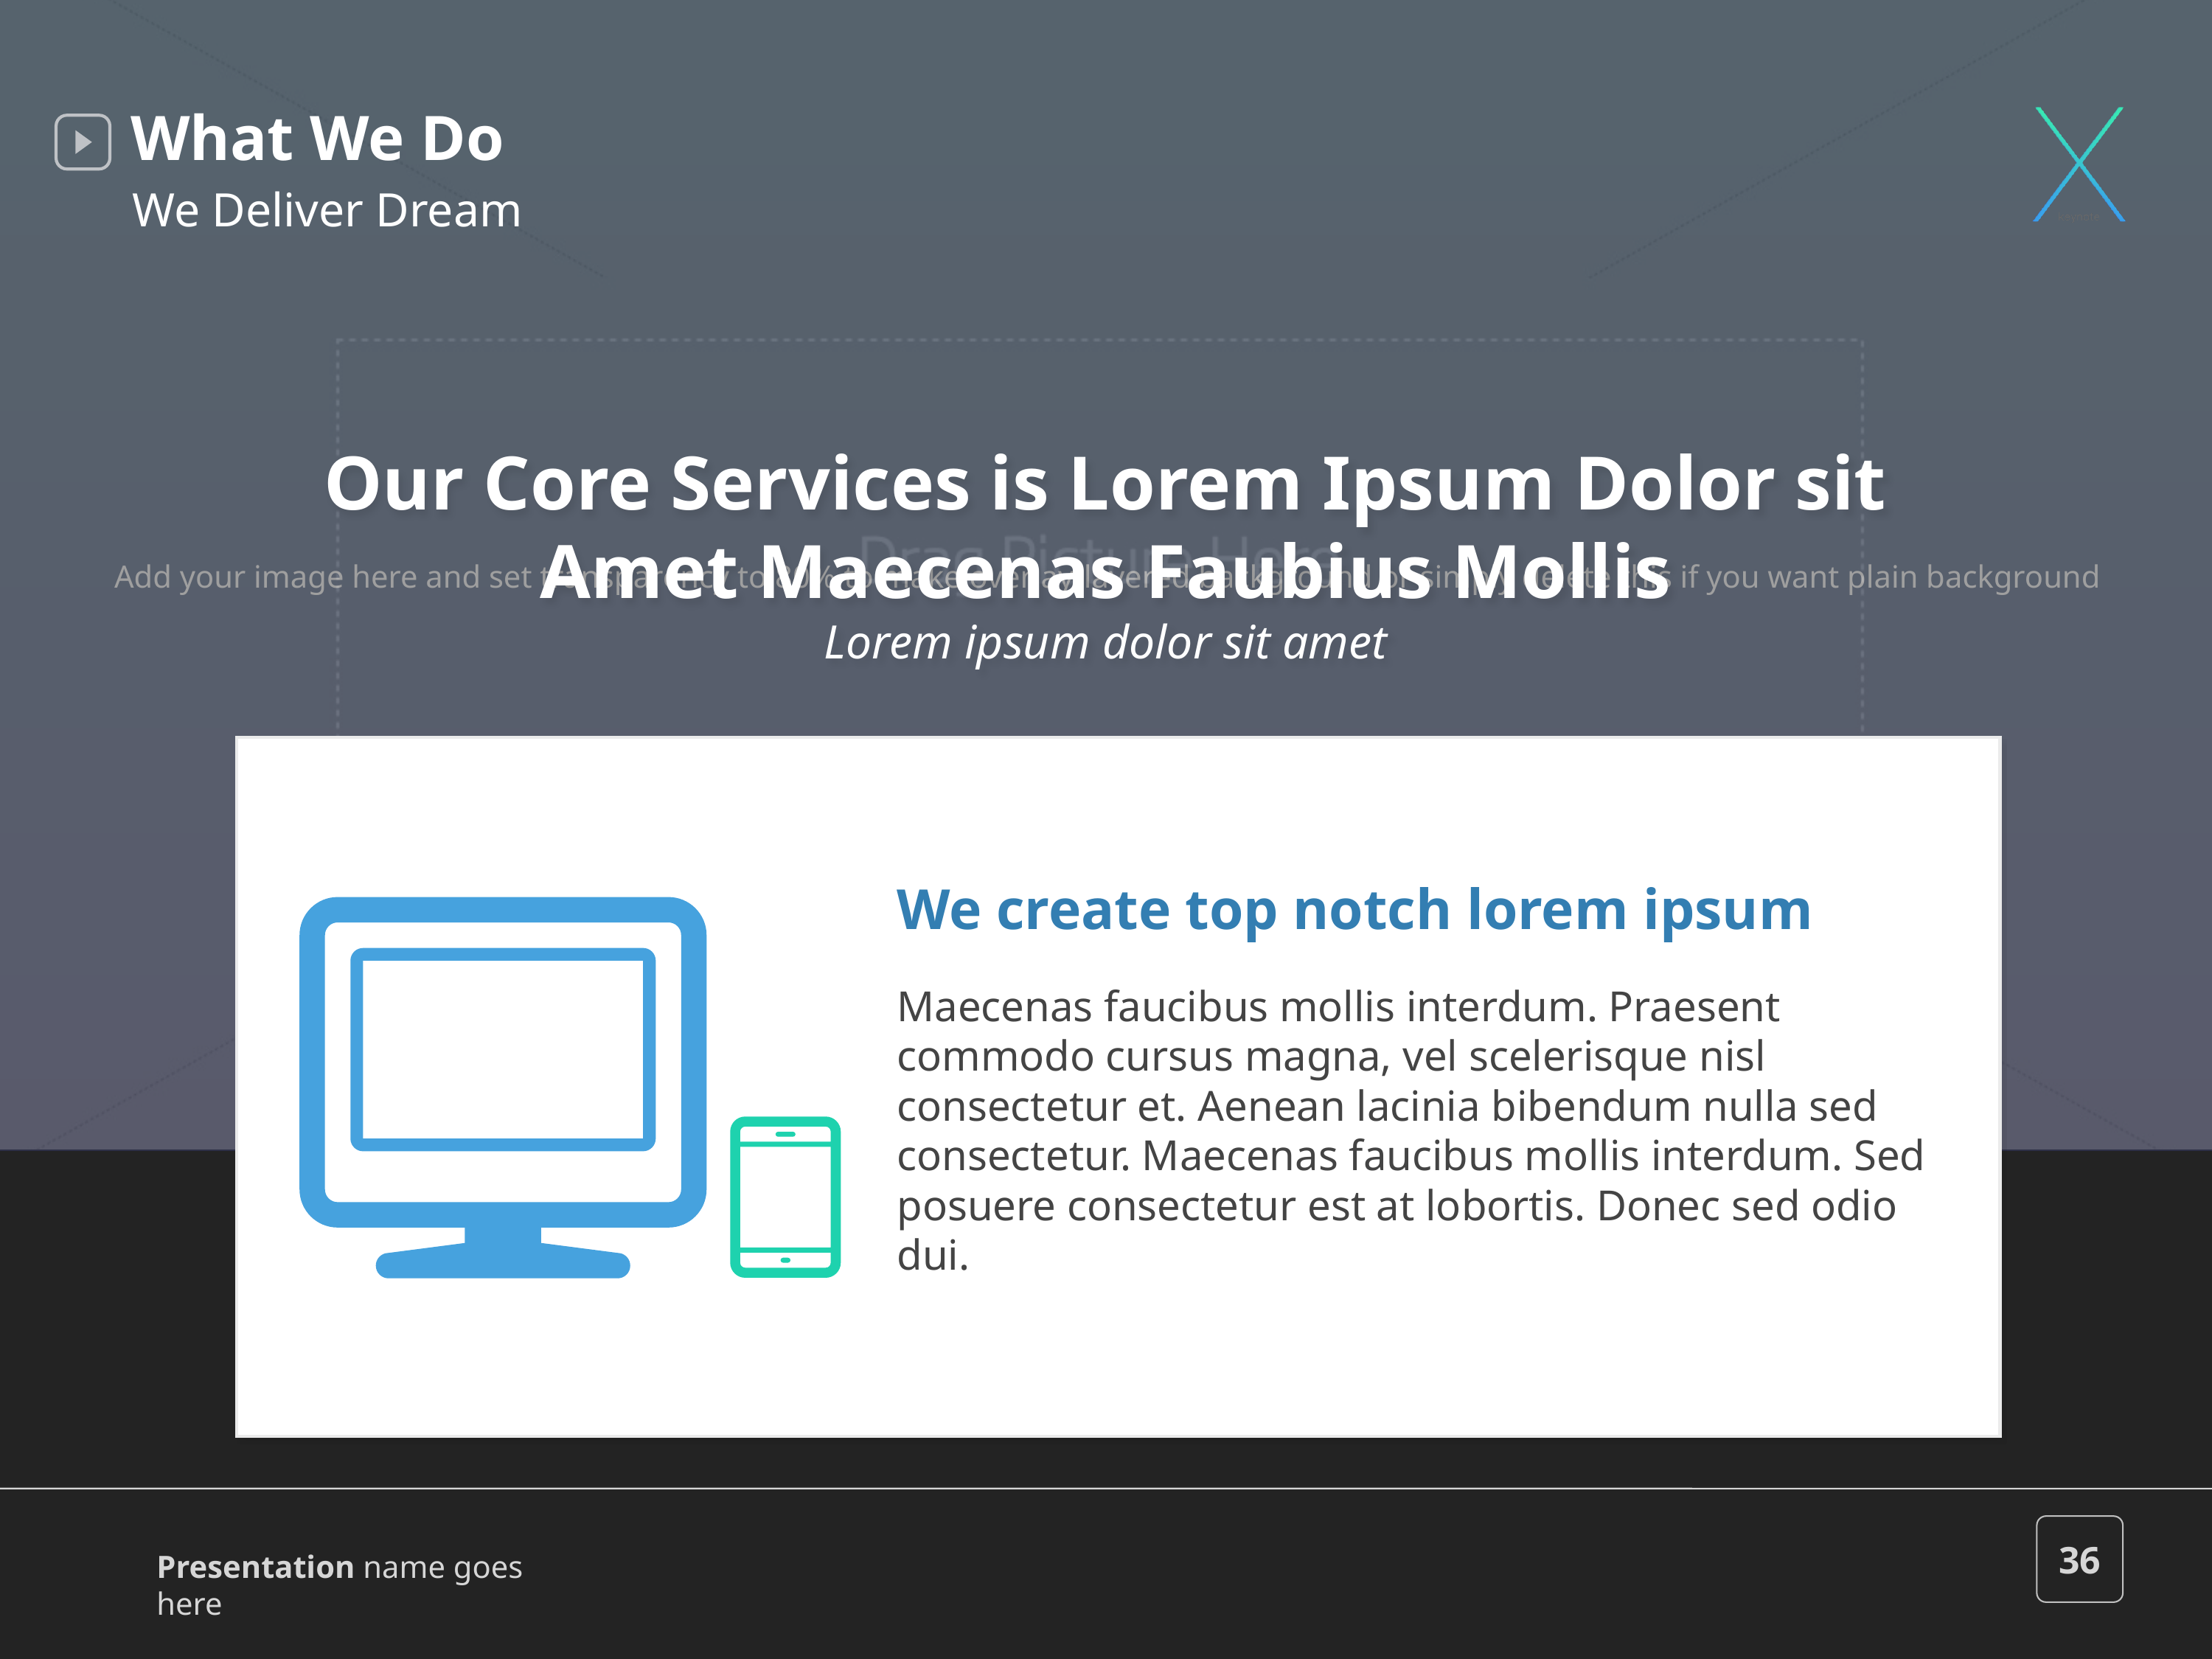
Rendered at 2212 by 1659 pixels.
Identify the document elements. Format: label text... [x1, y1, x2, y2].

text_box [730, 1116, 841, 1279]
text_box [236, 1158, 2000, 1436]
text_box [299, 897, 707, 1279]
picture [0, 0, 2212, 1150]
text_box Maecenas faucibus mollis interdum. Praesent commodo cursus magna, vel scelerisque nisl consectetur et. Aenean lacinia bibendum nulla sed consectetur. Maecenas faucibus mollis interdum. Sed posuere consectetur est at lobortis. Donec sed odio dui. [891, 1158, 1933, 1306]
text_box 36 [2051, 1527, 2108, 1591]
